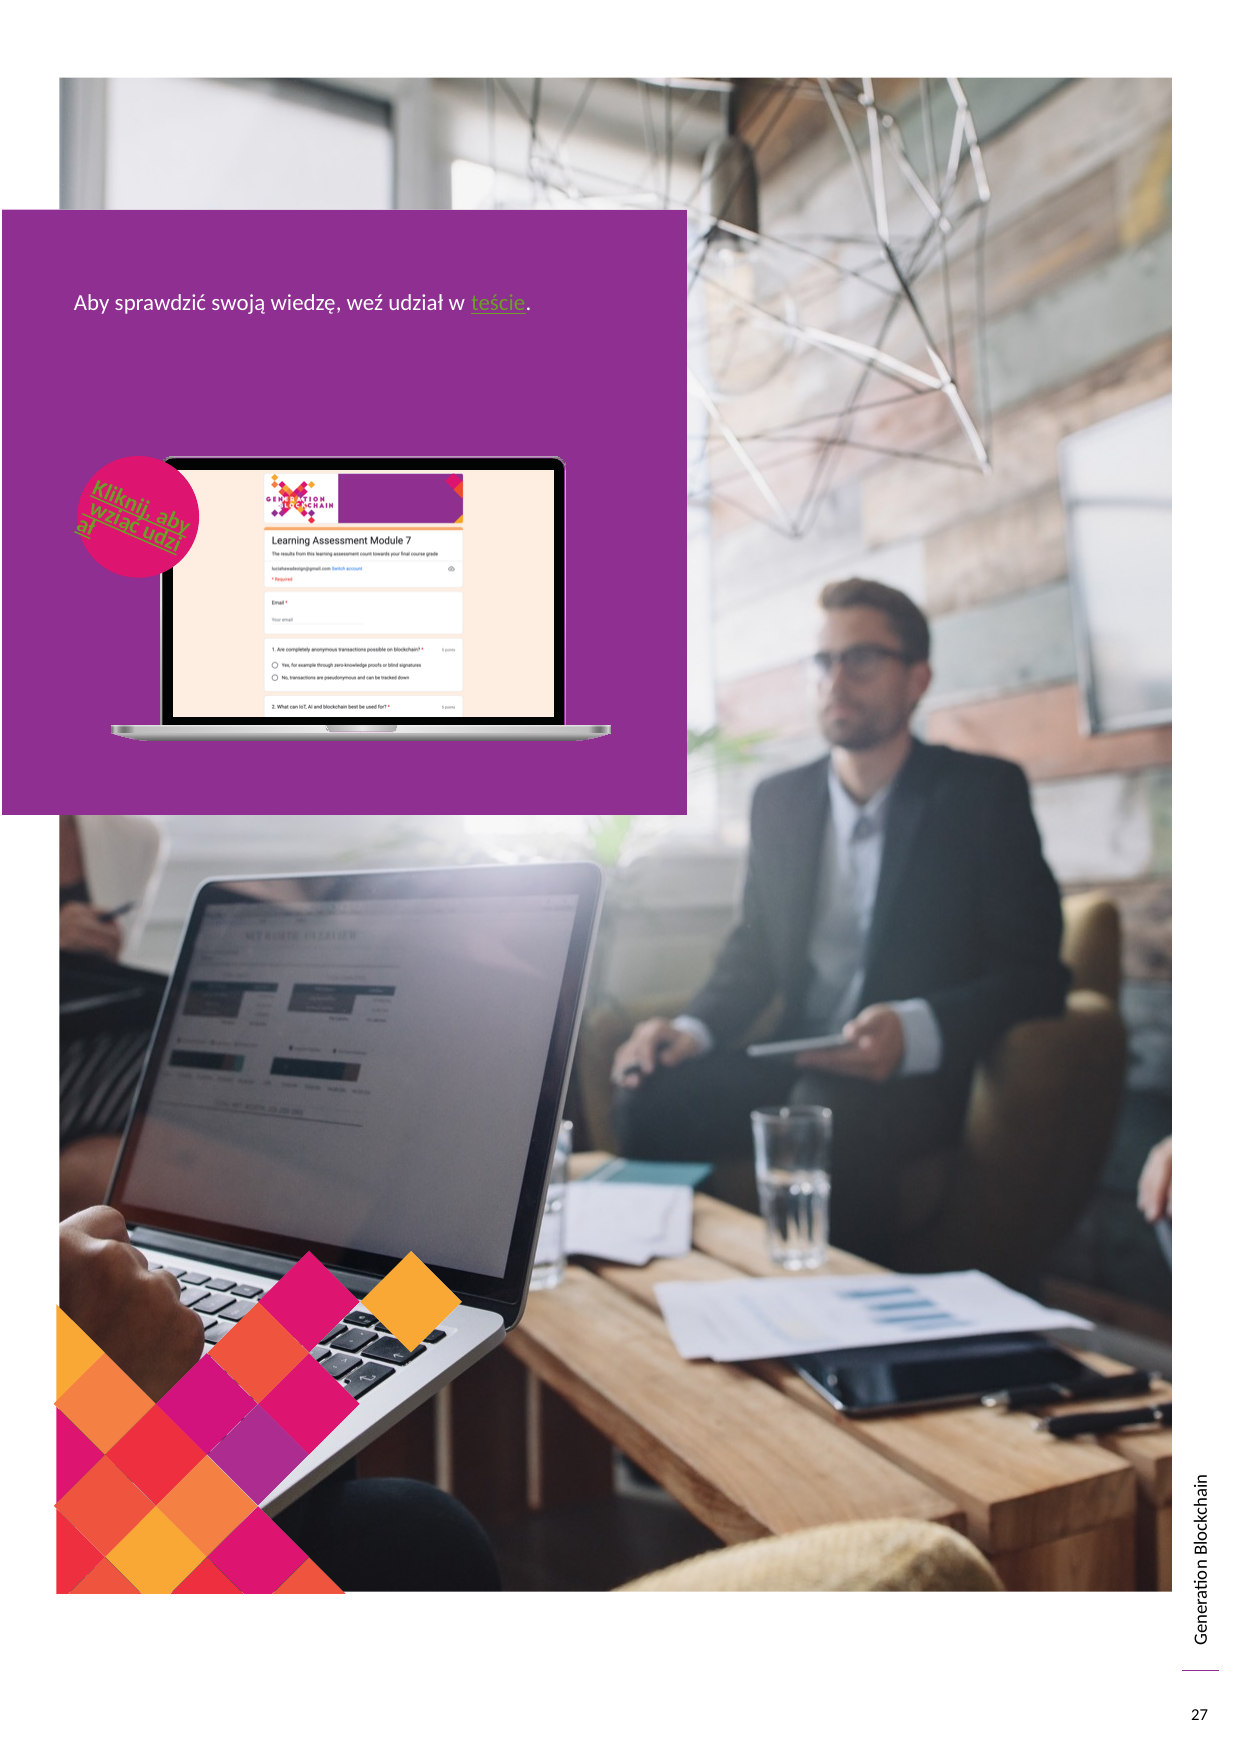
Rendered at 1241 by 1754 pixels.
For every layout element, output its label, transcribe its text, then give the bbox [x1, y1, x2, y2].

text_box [68, 455, 204, 578]
picture [59, 77, 1172, 1592]
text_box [111, 456, 611, 741]
slide_number 27 [1170, 1692, 1229, 1736]
